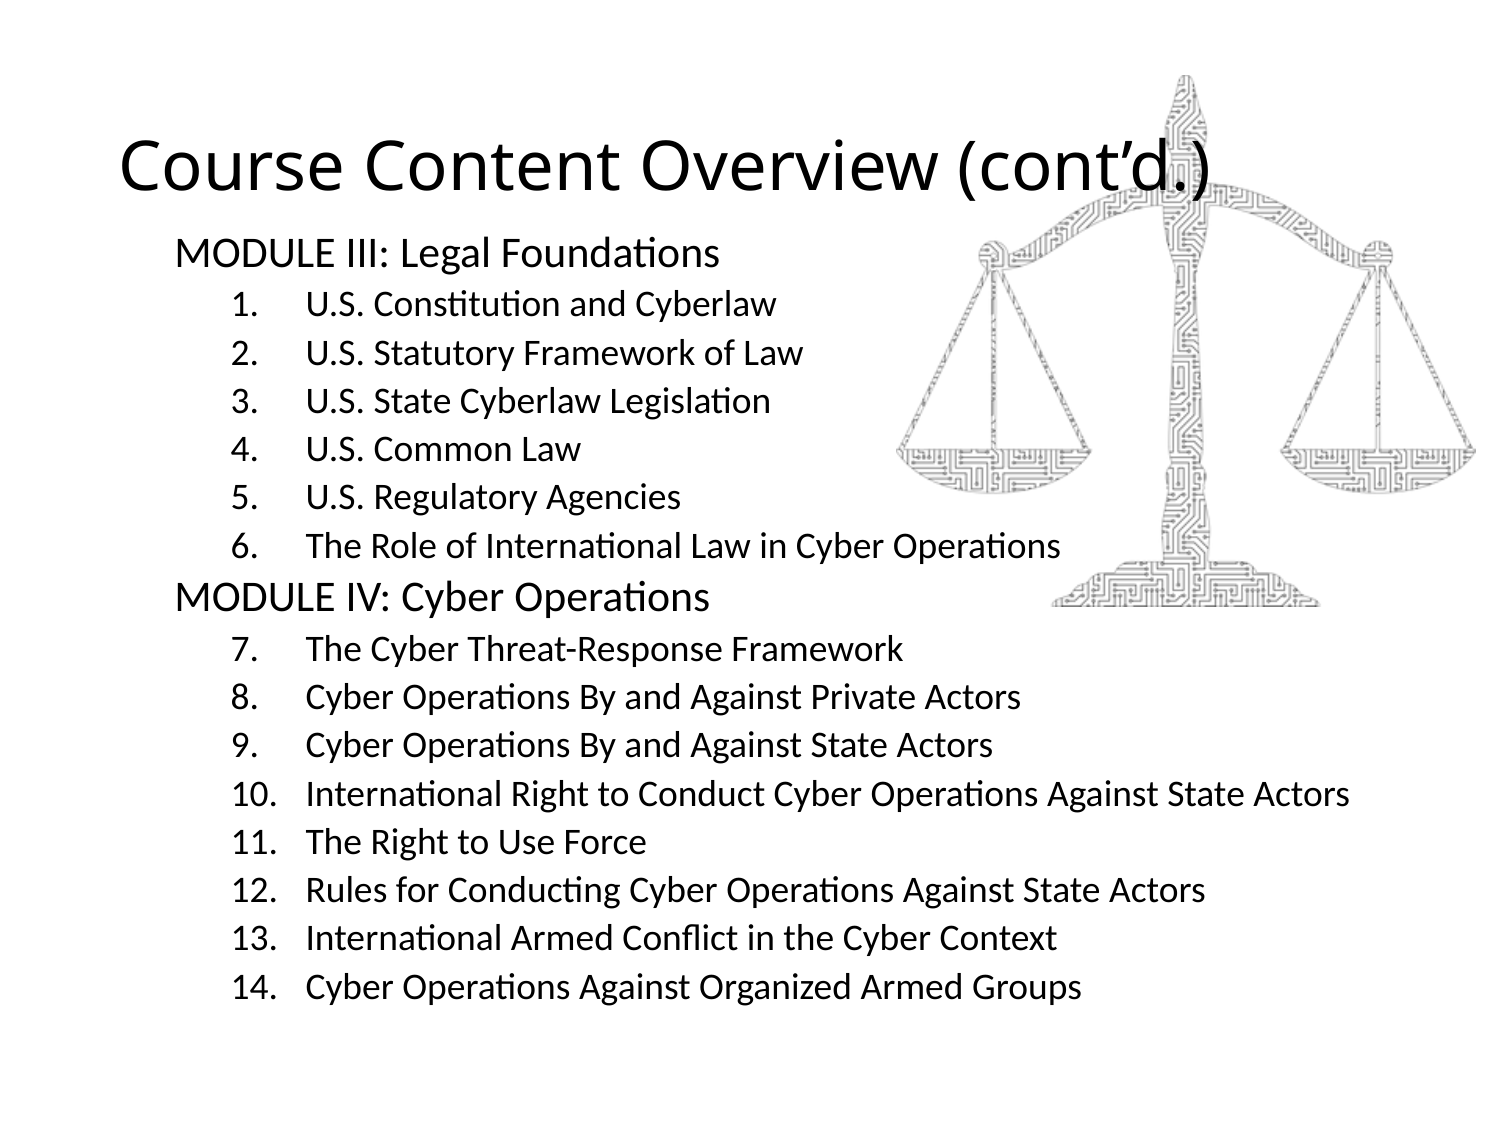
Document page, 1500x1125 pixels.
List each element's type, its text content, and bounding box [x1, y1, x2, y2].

title Course Content Overview (cont’d.) [102, 59, 1398, 221]
picture [896, 75, 1476, 607]
list MODULE III: Legal Foundations U.S. Constitution and Cyberlaw U.S. Statutory Framework of Law U.S. State Cyberlaw Legislation U.S. Common Law U.S. Regulatory Agencies The Role of International Law in Cyber Operations MODULE IV: Cyber Operations The Cyber Threat-Response Framework Cyber Operations By and Against Private Actors Cyber Operations By and Against State Actors International Right to Conduct Cyber Operations Against State Actors The Right to Use Force Rules for Conducting Cyber Operations Against State Actors International Armed Conflict in the Cyber Context Cyber Operations Against Organized Armed Groups [102, 221, 1398, 936]
